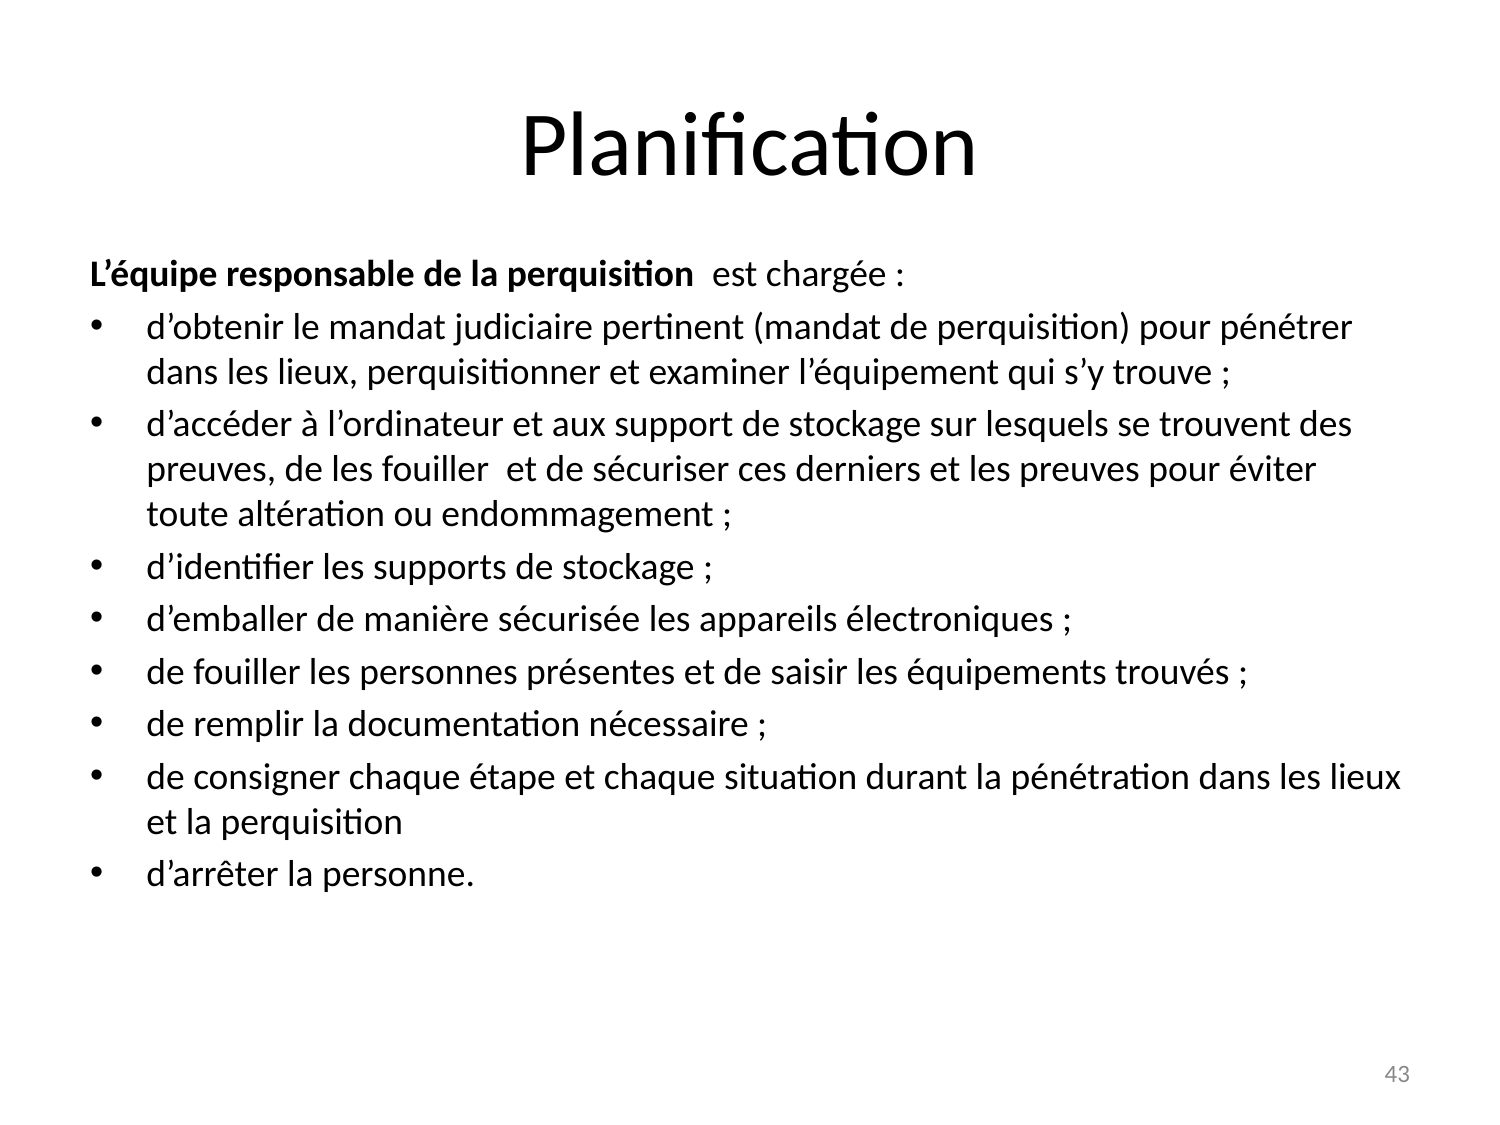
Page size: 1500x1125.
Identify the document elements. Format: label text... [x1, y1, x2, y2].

slide_number * [1074, 1042, 1425, 1103]
list L’équipe responsable de la perquisition est chargée : d’obtenir le mandat judiciaire pertinent (mandat de perquisition) pour pénétrer dans les lieux, perquisitionner et examiner l’équipement qui s’y trouve ; d’accéder à l’ordinateur et aux support de stockage sur lesquels se trouvent des preuves, de les fouiller et de sécuriser ces derniers et les preuves pour éviter toute altération ou endommagement ; d’identifier les supports de stockage ; d’emballer de manière sécurisée les appareils électroniques ; de fouiller les personnes présentes et de saisir les équipements trouvés ; de remplir la documentation nécessaire ; de consigner chaque étape et chaque situation durant la pénétration dans les lieux et la perquisition d’arrêter la personne. [75, 241, 1425, 985]
title Planification [75, 45, 1425, 233]
